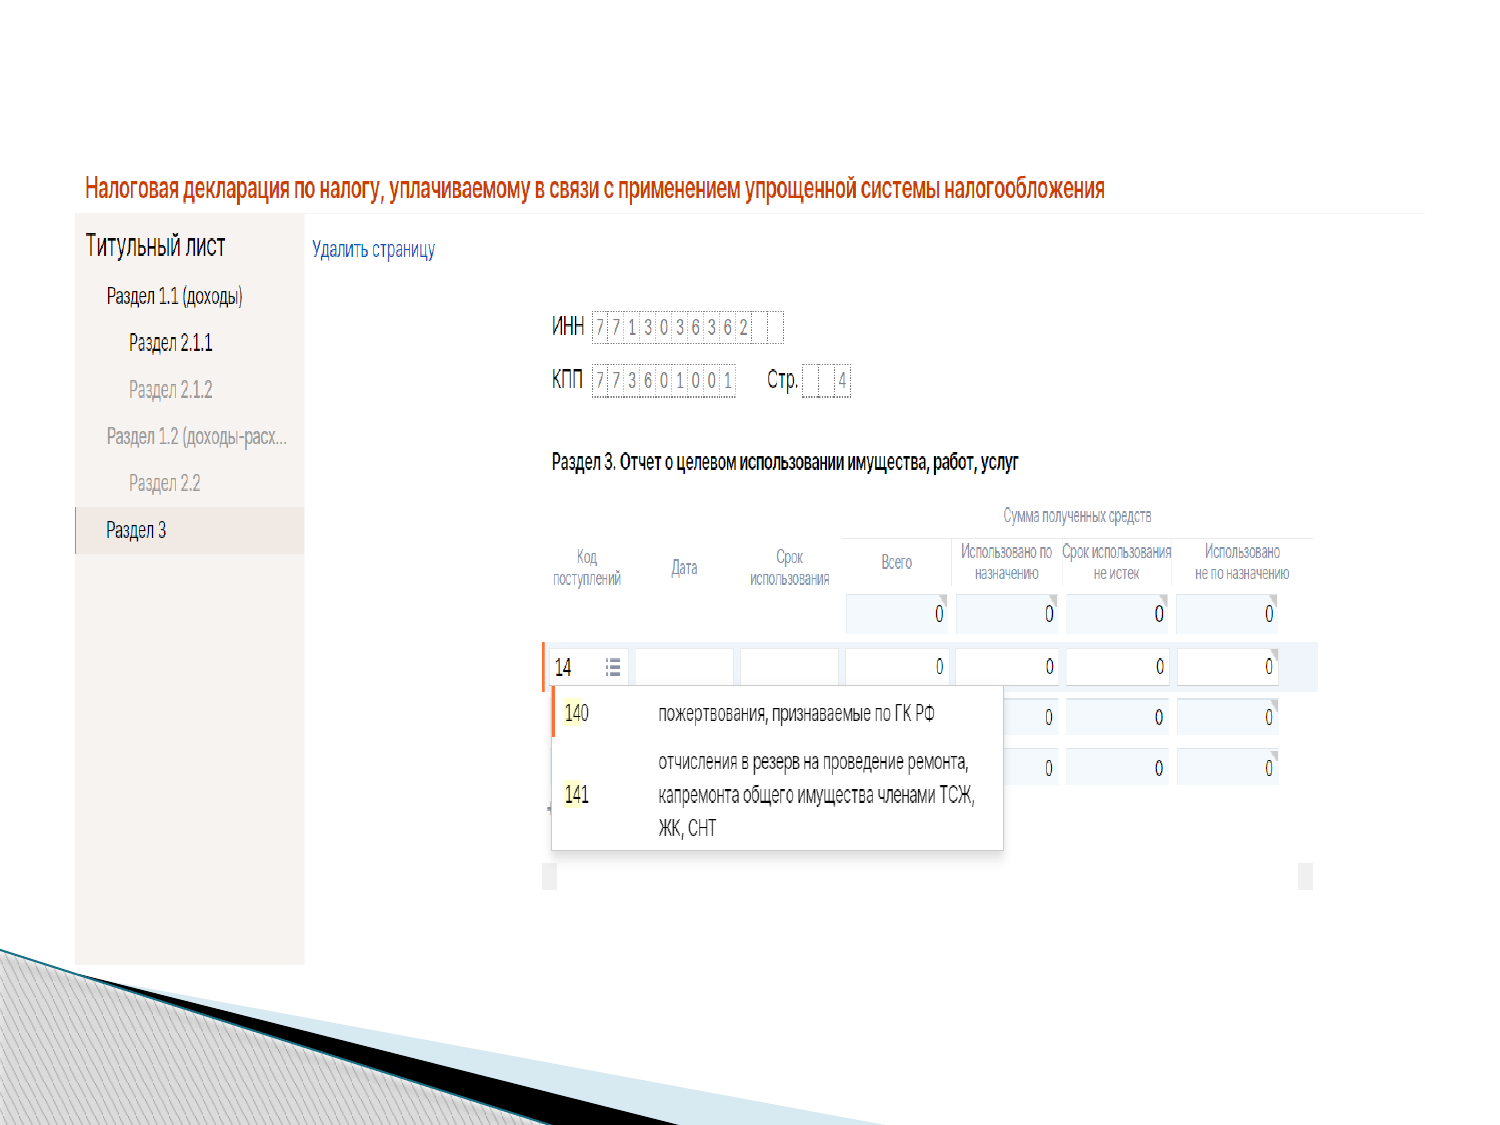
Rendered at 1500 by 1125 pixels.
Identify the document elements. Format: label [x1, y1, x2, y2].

list [74, 160, 1426, 965]
